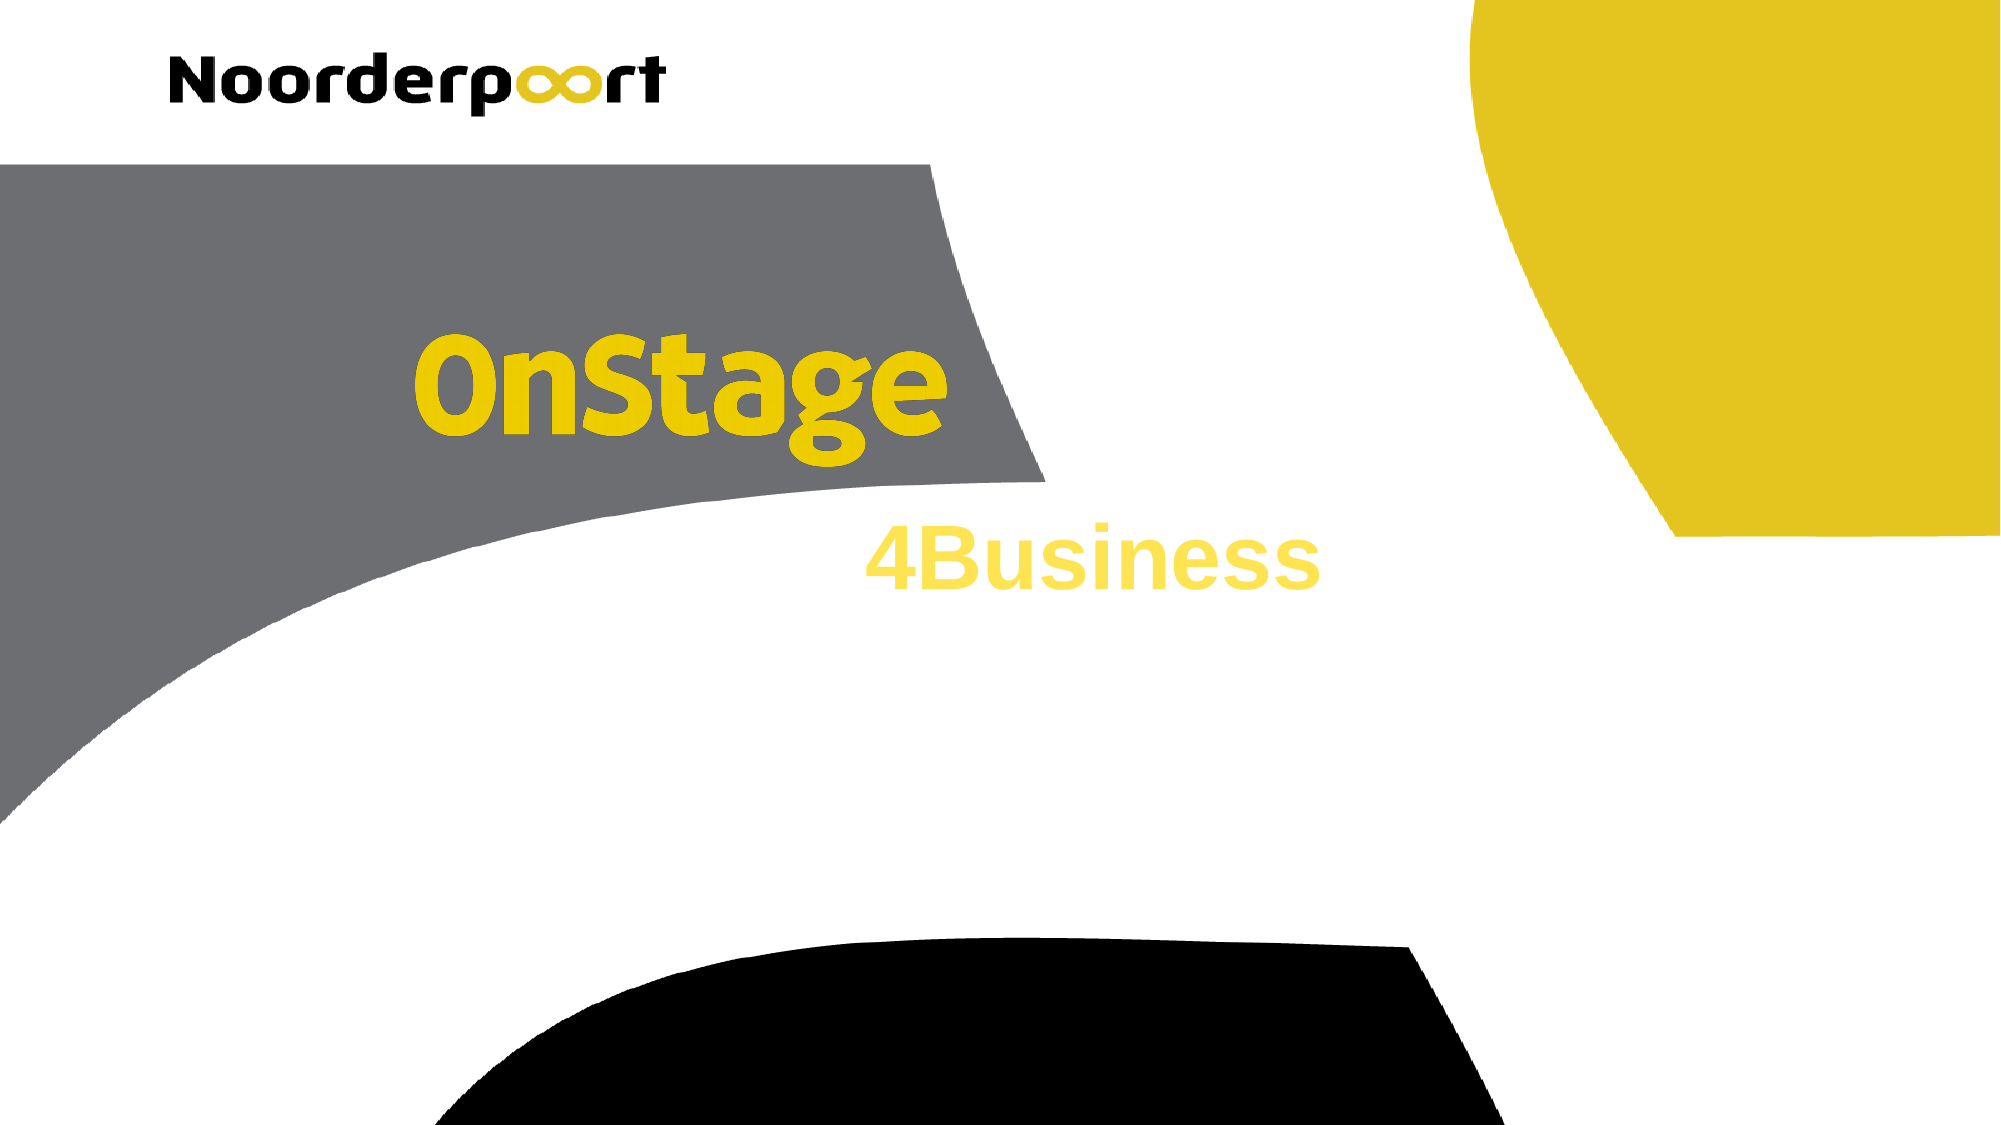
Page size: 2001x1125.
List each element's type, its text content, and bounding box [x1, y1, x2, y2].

picture [0, 0, 2001, 1125]
text_box 4Business [851, 490, 1594, 616]
text_box [291, 906, 682, 1071]
